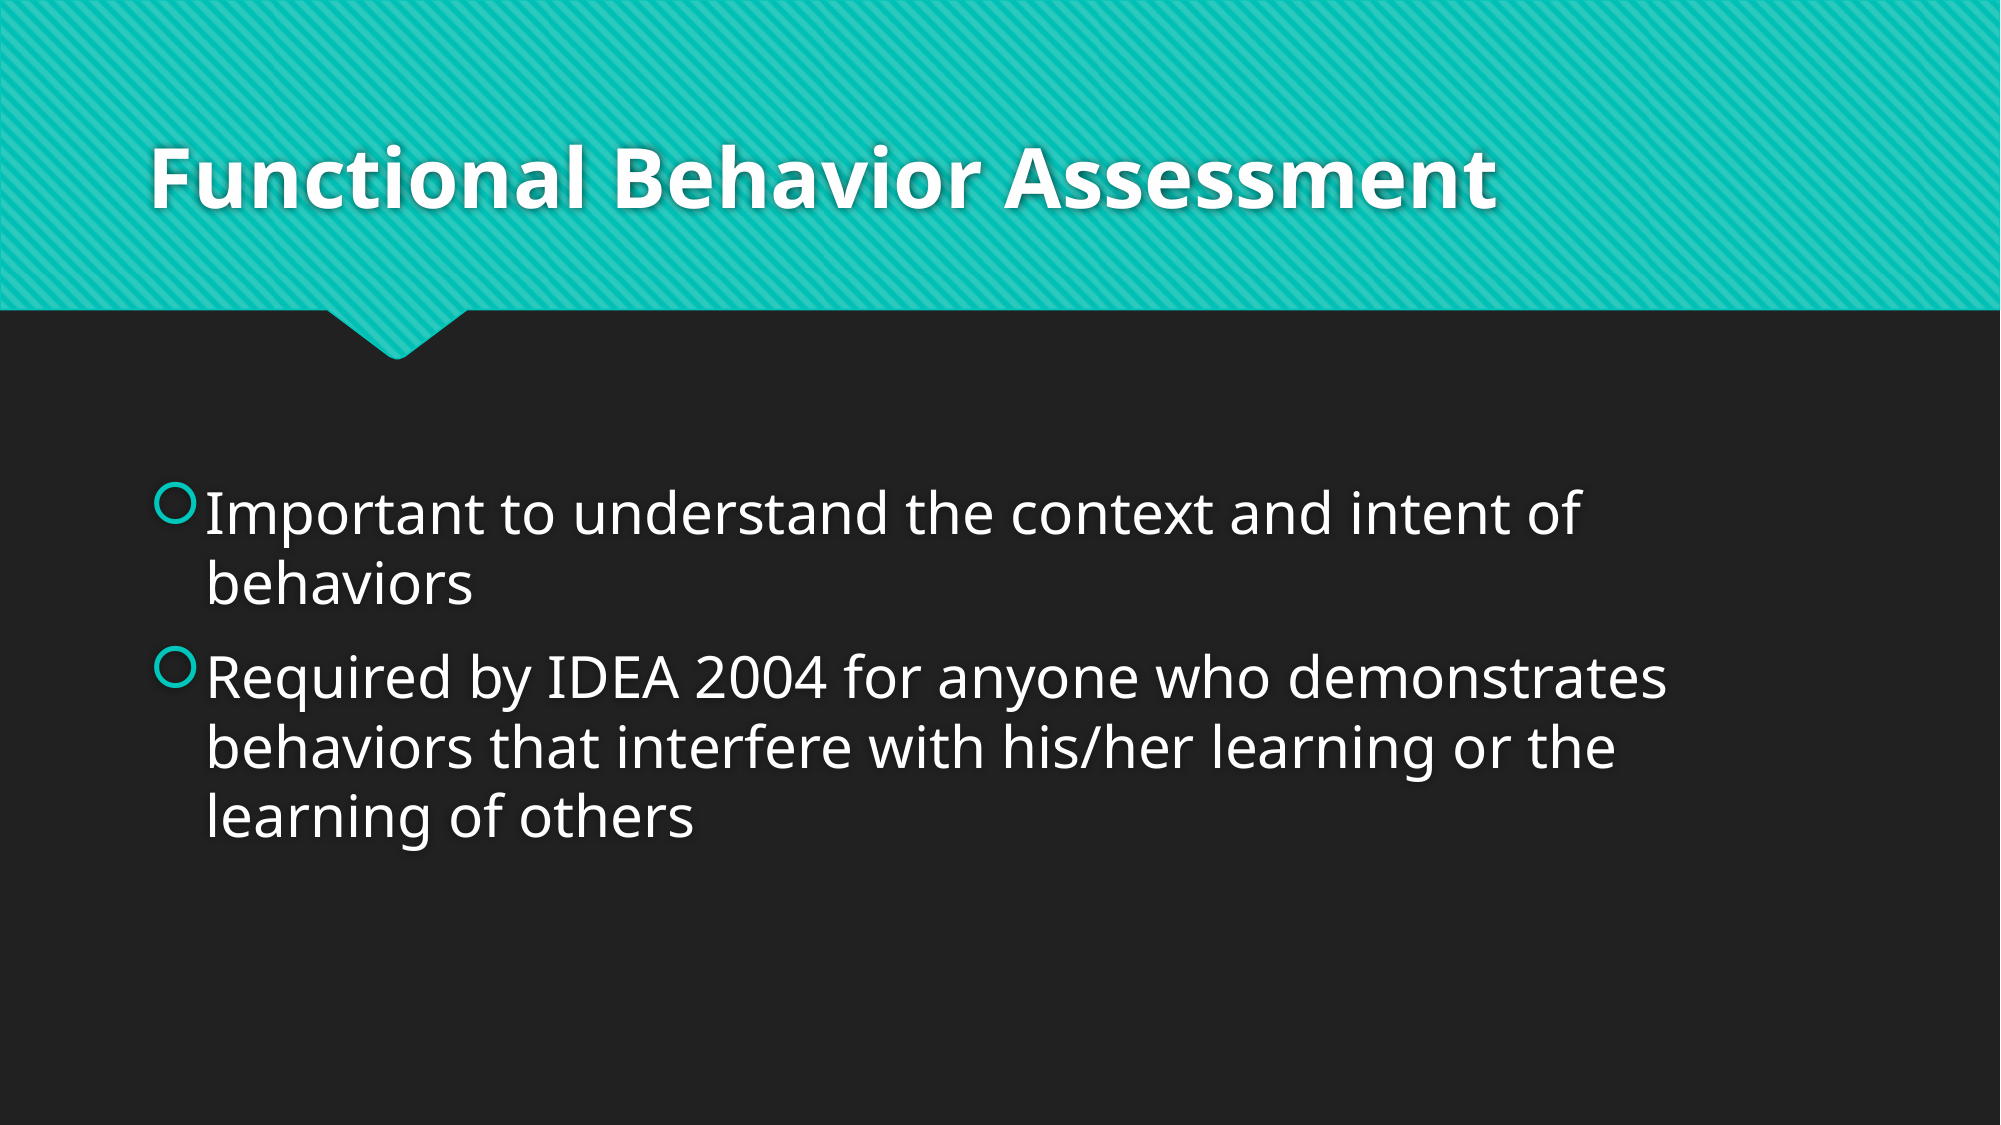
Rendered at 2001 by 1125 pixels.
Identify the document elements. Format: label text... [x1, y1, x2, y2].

title Functional Behavior Assessment [132, 73, 1868, 233]
list Important to understand the context and intent of behaviors Required by IDEA 2004 for anyone who demonstrates behaviors that interfere with his/her learning or the learning of others [134, 364, 1866, 962]
